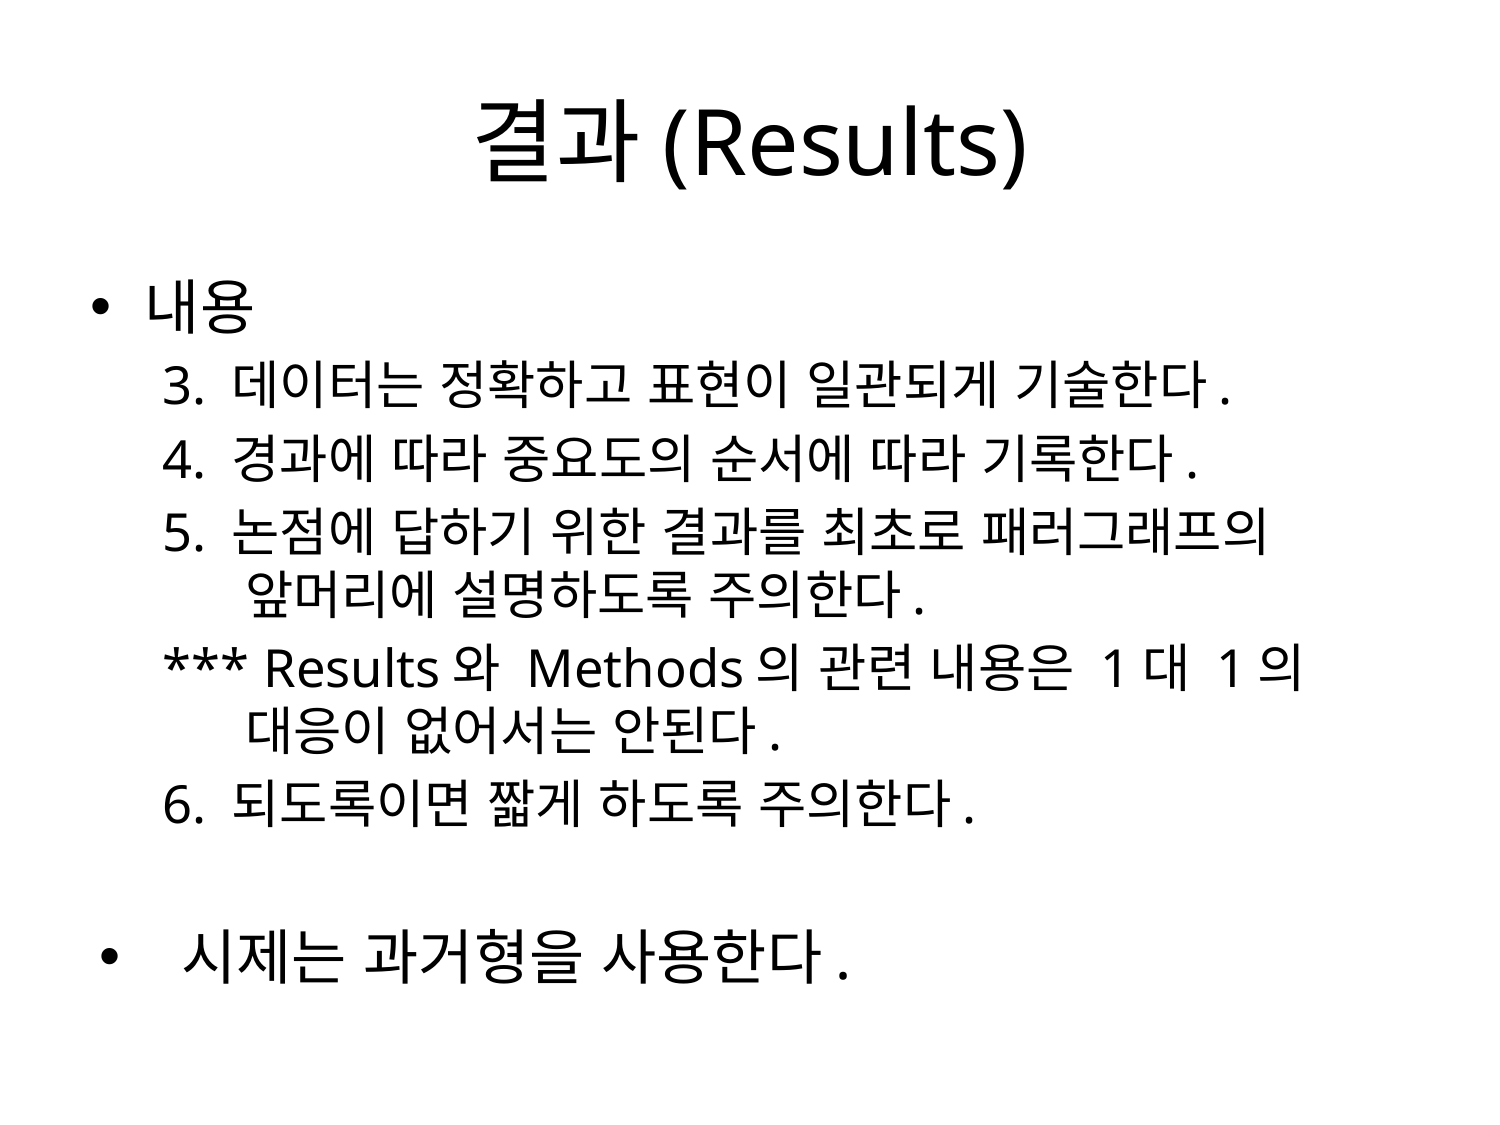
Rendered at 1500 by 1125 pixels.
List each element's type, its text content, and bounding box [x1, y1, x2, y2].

title 결과(Results) [75, 45, 1425, 233]
list 내용 3. 데이터는 정확하고 표현이 일관되게 기술한다. 4. 경과에 따라 중요도의 순서에 따라 기록한다. 5. 논점에 답하기 위한 결과를 최초로 패러그래프의 앞머리에 설명하도록 주의한다. *** Results와 Methods의 관련 내용은 1대 1의 대응이 없어서는 안된다. 6. 되도록이면 짧게 하도록 주의한다. 시제는 과거형을 사용한다. [75, 262, 1425, 1005]
